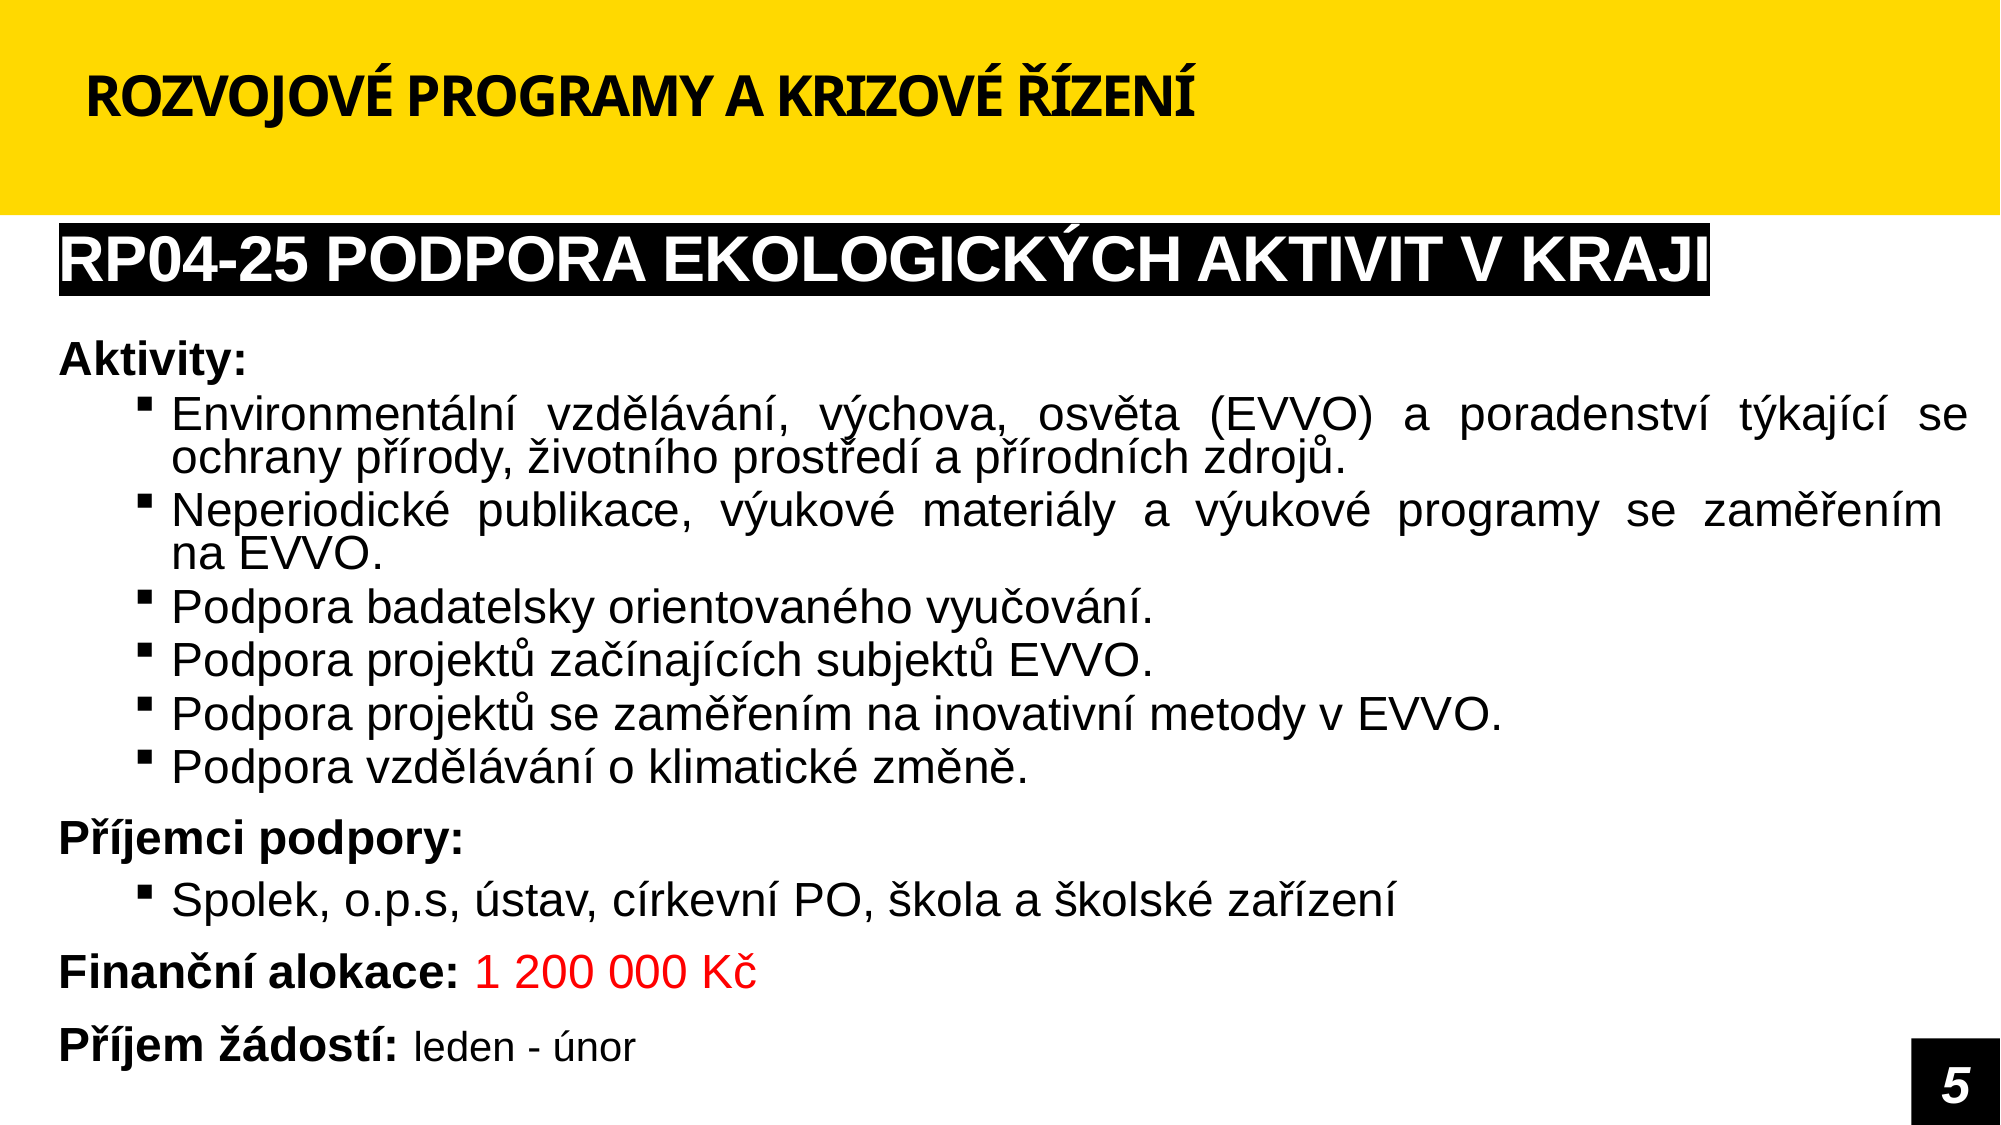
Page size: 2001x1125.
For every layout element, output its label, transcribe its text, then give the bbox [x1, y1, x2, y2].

slide_number 5 [1911, 1038, 2000, 1125]
title ROZVOJOVÉ PROGRAMY A KRIZOVÉ ŘÍZENÍ [69, 60, 1918, 214]
list RP04-25 PODPORA EKOLOGICKÝCH AKTIVIT V KRAJI Aktivity: Environmentální vzdělávání, výchova, osvěta (EVVO) a poradenství týkající se ochrany přírody, životního prostředí a přírodních zdrojů. Neperiodické publikace, výukové materiály a výukové programy se zaměřením na EVVO. Podpora badatelsky orientovaného vyučování. Podpora projektů začínajících subjektů EVVO. Podpora projektů se zaměřením na inovativní metody v EVVO. Podpora vzdělávání o klimatické změně. Příjemci podpory: Spolek, o.p.s, ústav, církevní PO, škola a školské zařízení Finanční alokace: 1 200 000 Kč Příjem žádostí: leden - únor [0, 218, 2000, 1125]
